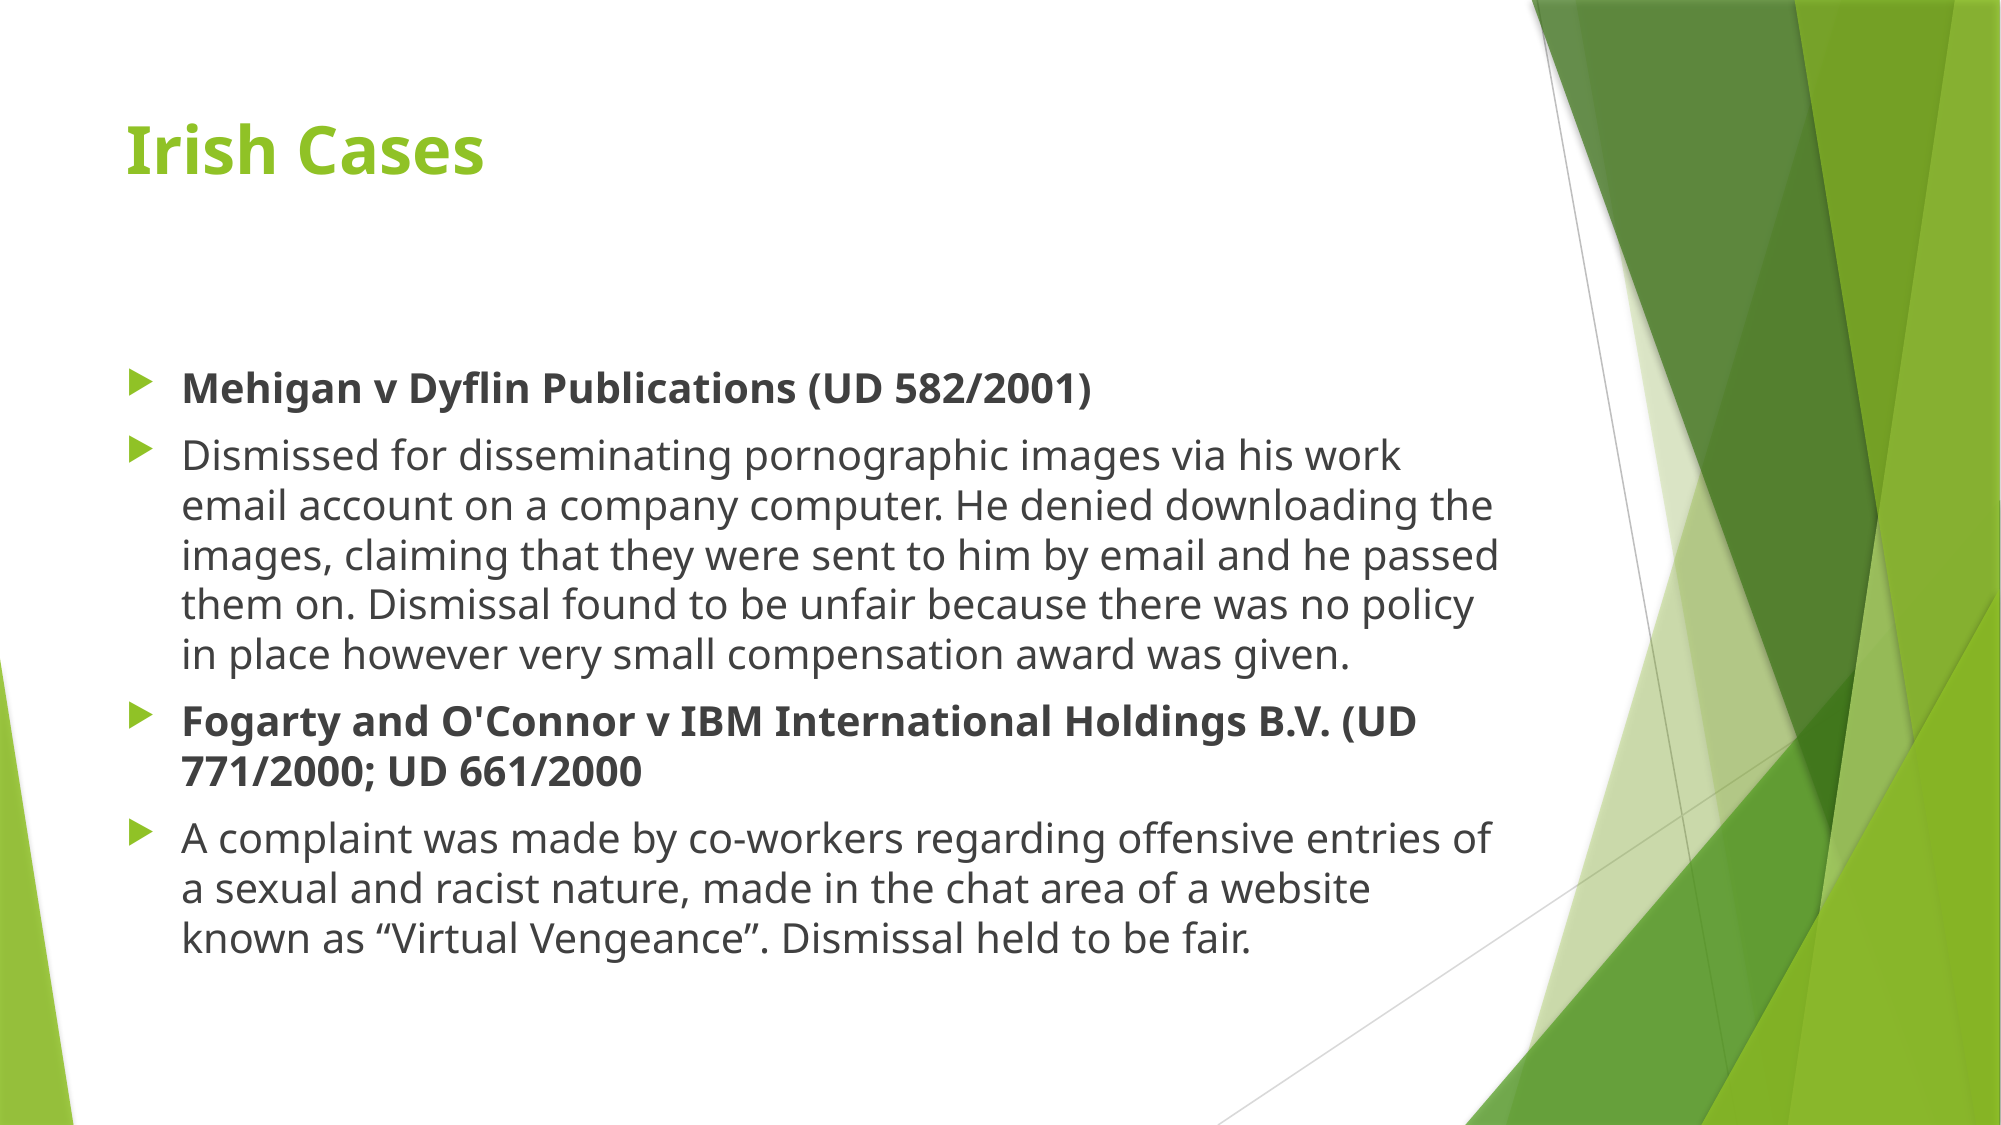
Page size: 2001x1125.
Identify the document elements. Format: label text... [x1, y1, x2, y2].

list Mehigan v Dyflin Publications (UD 582/2001) Dismissed for disseminating pornographic images via his work email account on a company computer. He denied downloading the images, claiming that they were sent to him by email and he passed them on. Dismissal found to be unfair because there was no policy in place however very small compensation award was given. Fogarty and O'Connor v IBM International Holdings B.V. (UD 771/2000; UD 661/2000 A complaint was made by co-workers regarding offensive entries of a sexual and racist nature, made in the chat area of a website known as “Virtual Vengeance”. Dismissal held to be fair. [111, 354, 1522, 992]
title Irish Cases [111, 99, 1522, 317]
